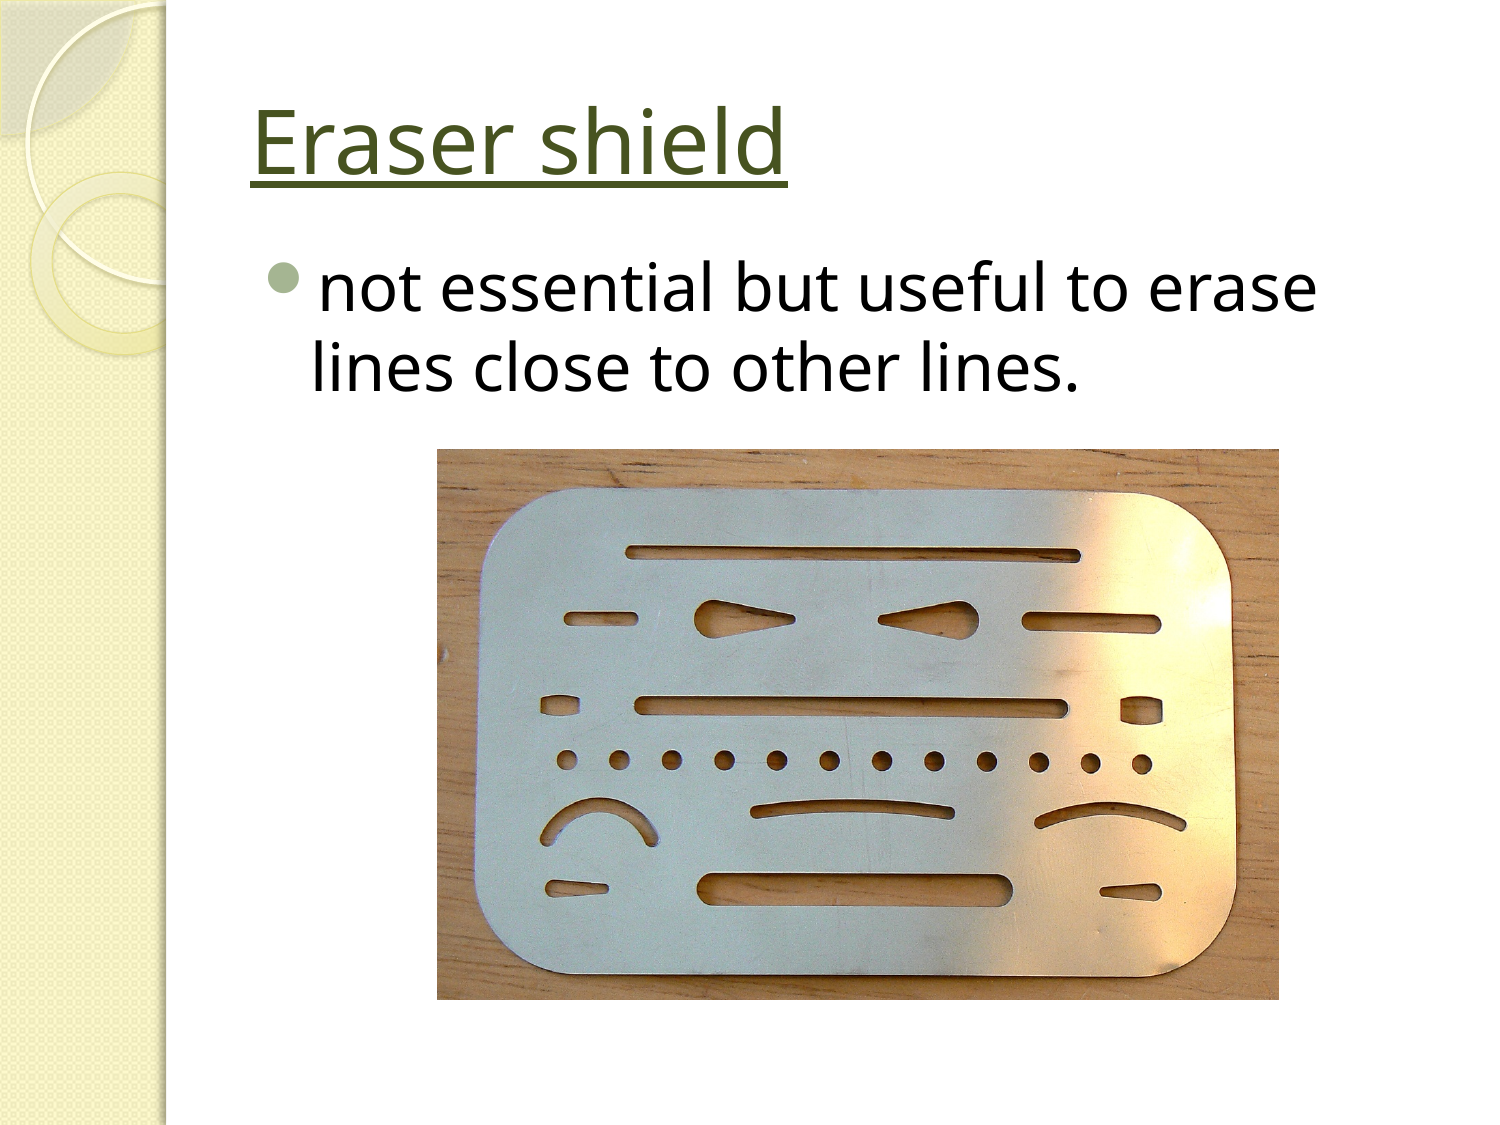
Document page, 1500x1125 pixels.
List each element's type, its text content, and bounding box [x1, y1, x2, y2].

title Eraser shield [235, 45, 1466, 233]
list not essential but useful to erase lines close to other lines. [235, 237, 1466, 1025]
picture [437, 449, 1280, 1001]
